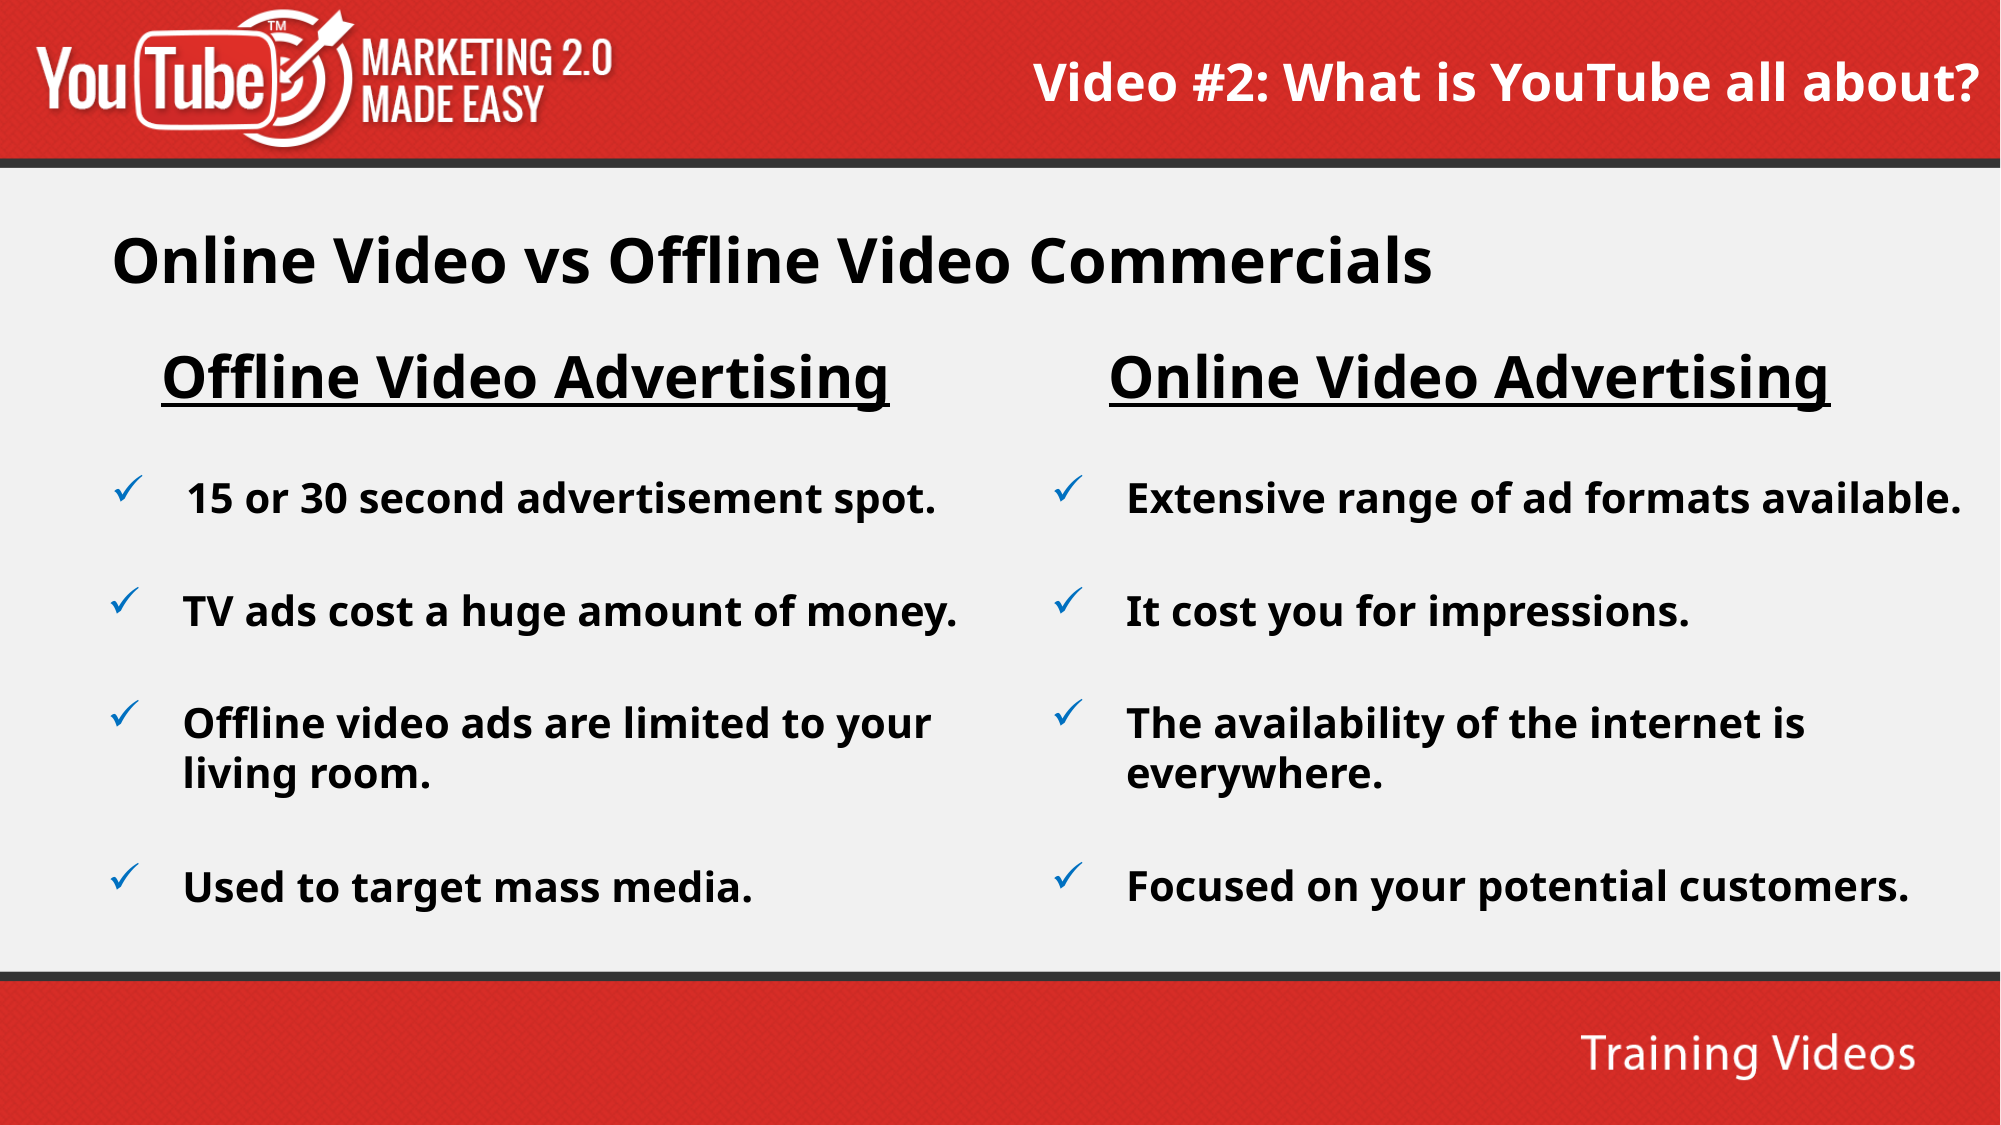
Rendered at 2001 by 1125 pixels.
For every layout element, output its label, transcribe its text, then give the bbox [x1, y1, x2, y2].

text_box Video #2: What is YouTube all about? [916, 41, 1996, 119]
text_box TV ads cost a huge amount of money. [92, 577, 997, 642]
text_box Extensive range of ad formats available. [1036, 464, 1996, 530]
text_box Used to target mass media. [92, 853, 959, 918]
text_box Focused on your potential customers. [1036, 852, 1955, 917]
text_box Offline Video Advertising [92, 332, 959, 418]
text_box Offline video ads are limited to your living room. [92, 689, 959, 805]
text_box Online Video Advertising [1036, 332, 1903, 418]
text_box Online Video vs Offline Video Commercials [96, 213, 1934, 304]
text_box It cost you for impressions. [1036, 577, 1903, 642]
picture [0, 0, 2001, 1125]
text_box 15 or 30 second advertisement spot. [96, 464, 963, 530]
text_box The availability of the internet is everywhere. [1036, 689, 1903, 805]
